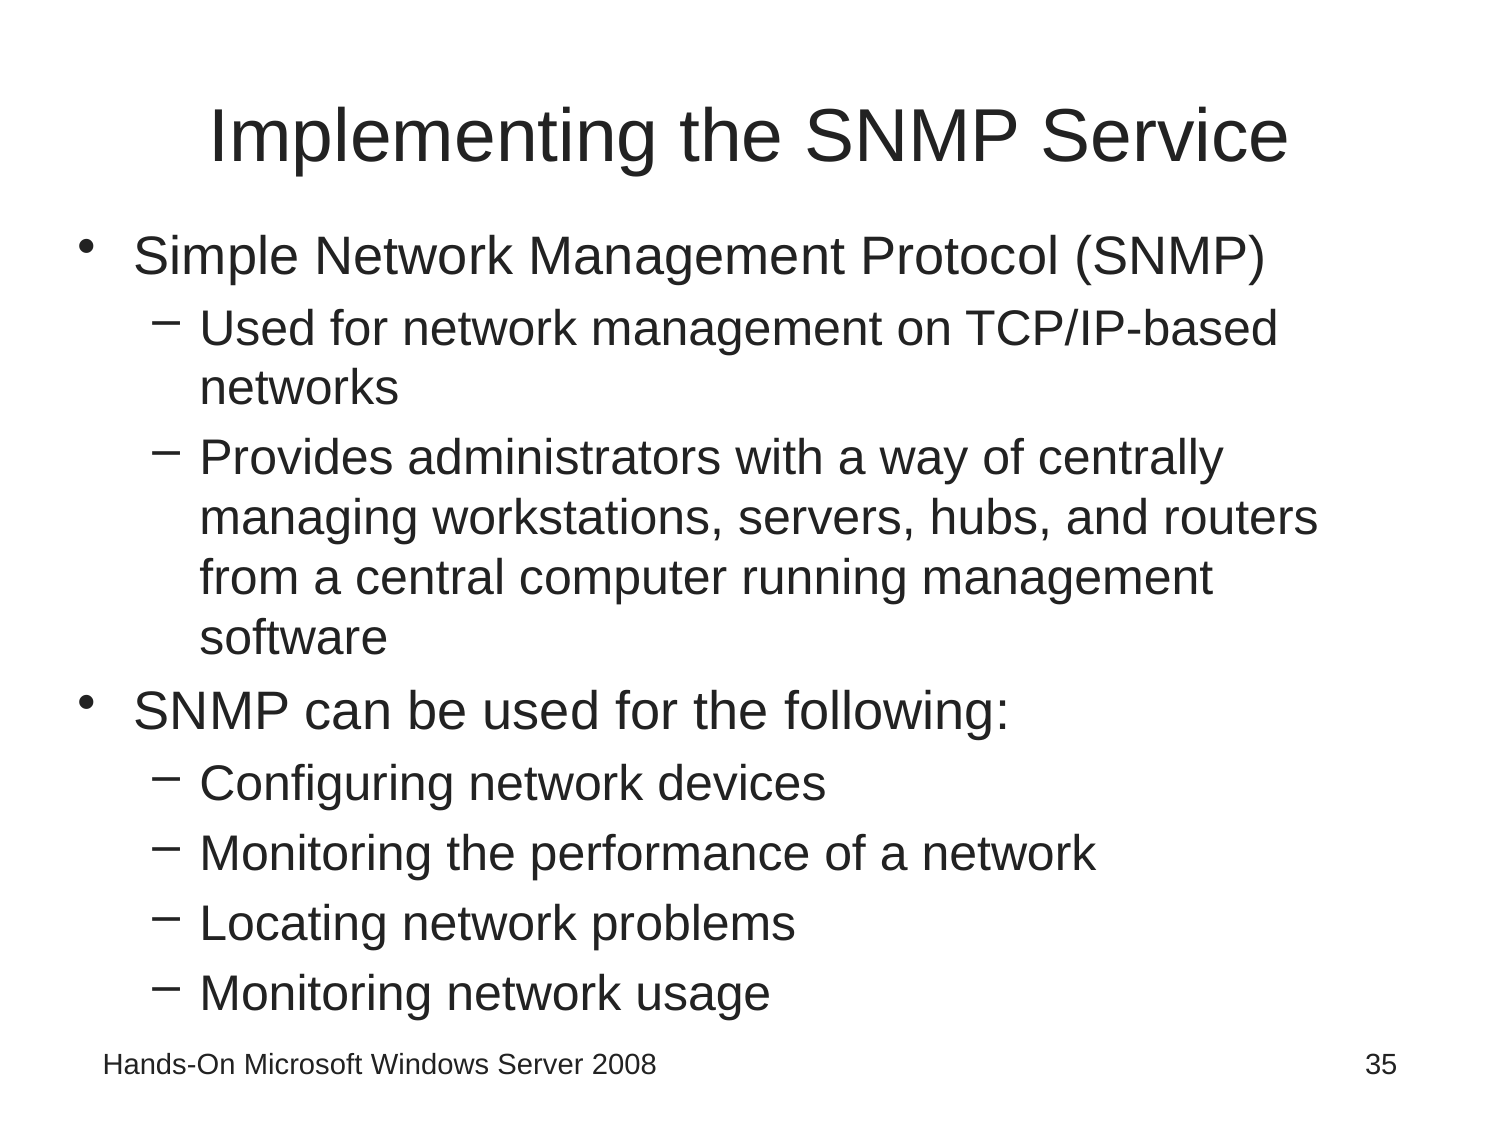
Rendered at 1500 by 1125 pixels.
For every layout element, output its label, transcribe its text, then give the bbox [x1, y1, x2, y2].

slide_number 35 [1074, 1037, 1413, 1101]
title Implementing the SNMP Service [87, 37, 1413, 212]
list Simple Network Management Protocol (SNMP) Used for network management on TCP/IP-based networks Provides administrators with a way of centrally managing workstations, servers, hubs, and routers from a central computer running management software SNMP can be used for the following: Configuring network devices Monitoring the performance of a network Locating network problems Monitoring network usage [62, 212, 1426, 963]
footer Hands-On Microsoft Windows Server 2008 [87, 1037, 1051, 1101]
